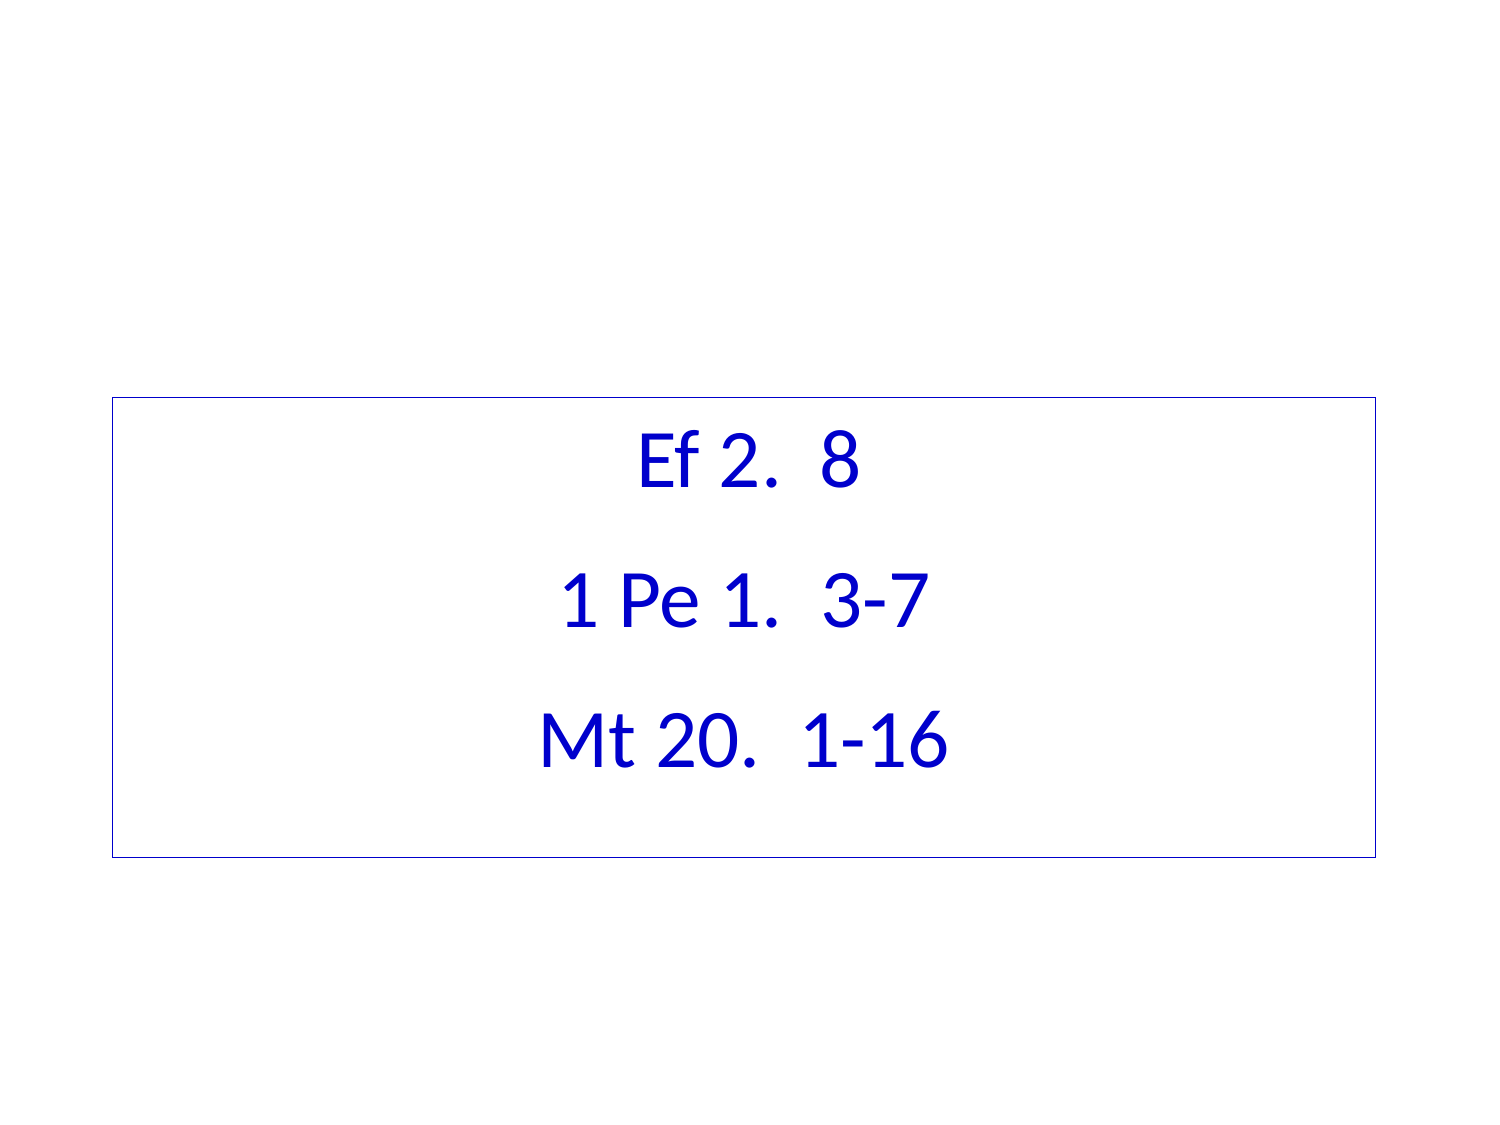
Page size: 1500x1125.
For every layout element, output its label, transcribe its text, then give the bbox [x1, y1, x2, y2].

list Ef 2. 8 1 Pe 1. 3-7 Mt 20. 1-16 [112, 397, 1376, 858]
